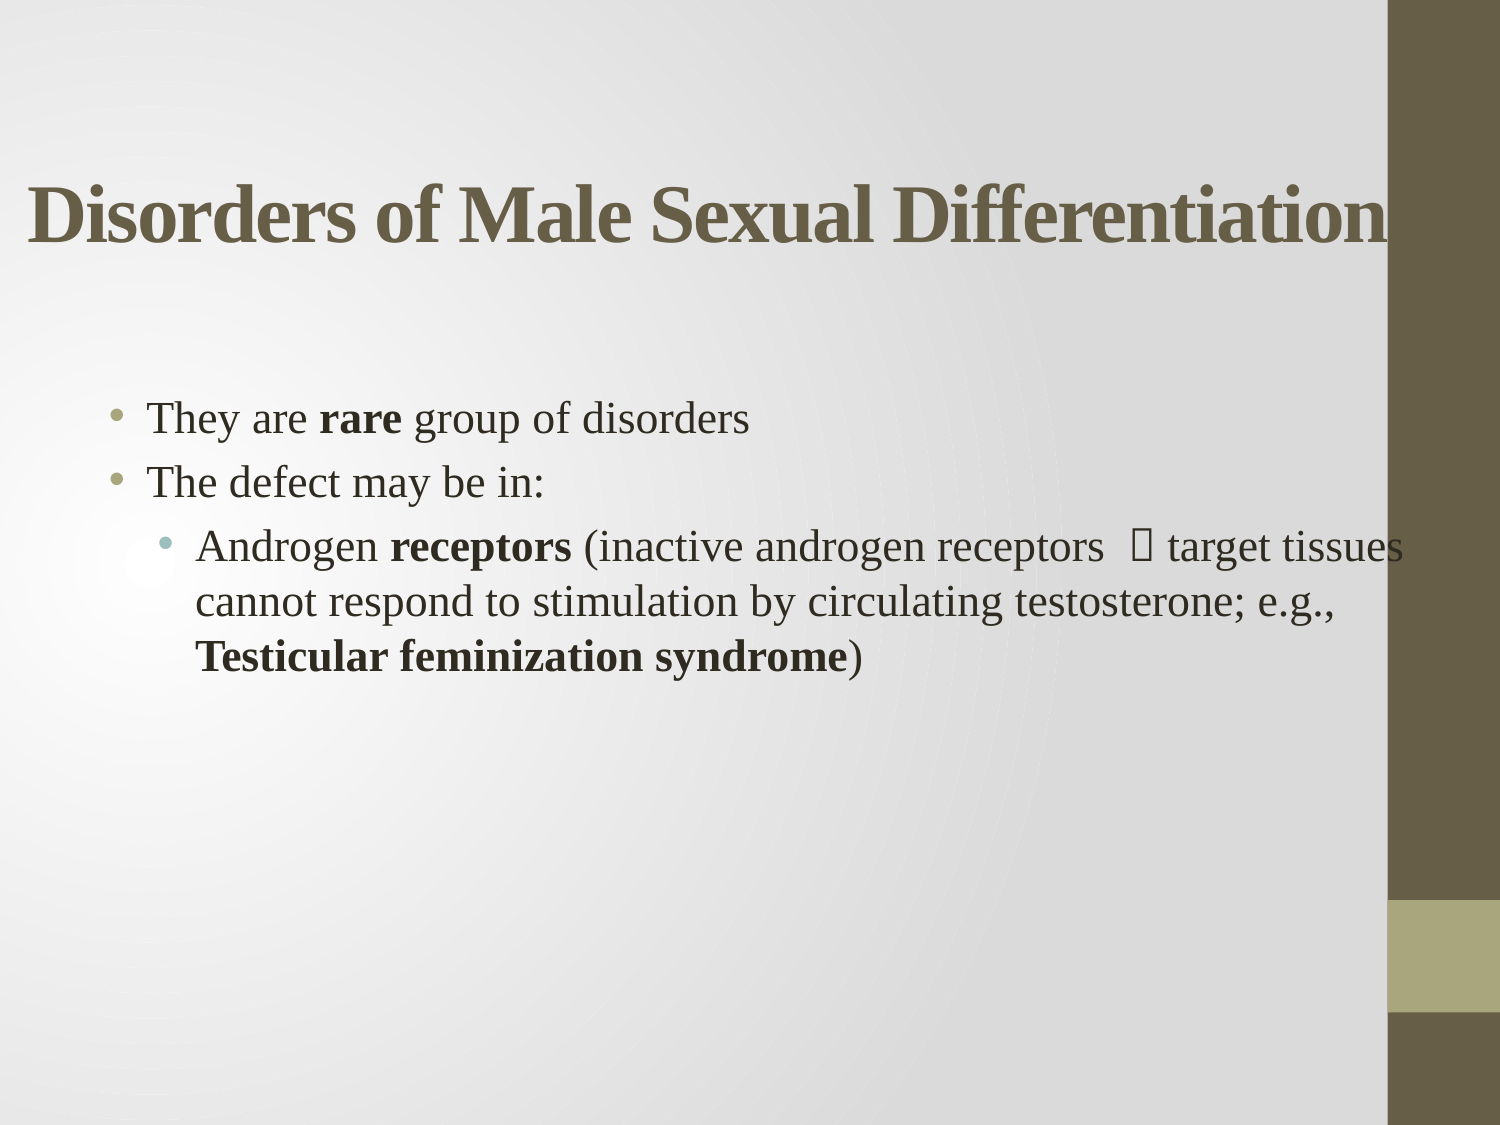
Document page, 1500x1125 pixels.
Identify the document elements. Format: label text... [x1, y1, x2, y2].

title Disorders of Male Sexual Differentiation [12, 115, 1413, 304]
list They are rare group of disorders The defect may be in: Androgen receptors (inactive androgen receptors  target tissues cannot respond to stimulation by circulating testosterone; e.g., Testicular feminization syndrome) [75, 379, 1425, 963]
